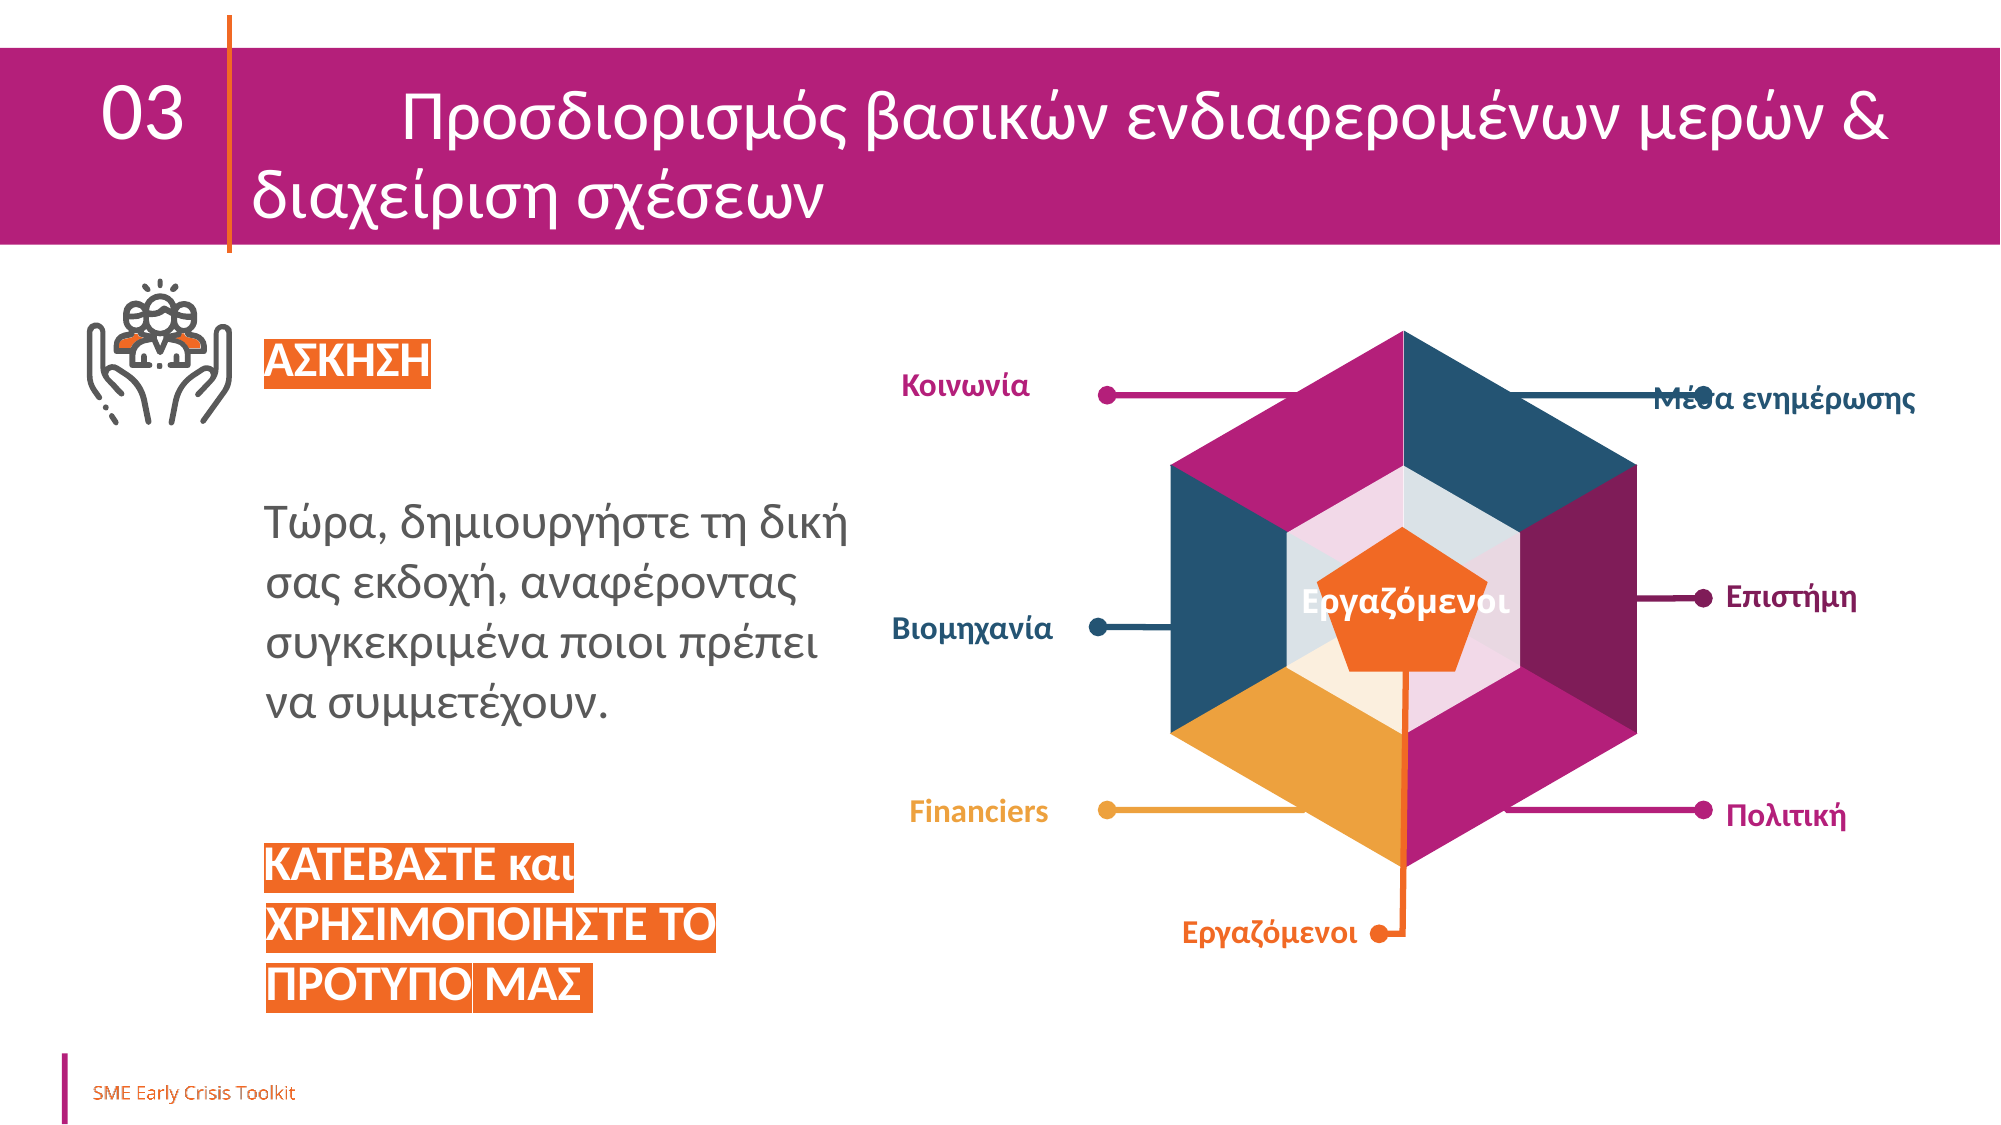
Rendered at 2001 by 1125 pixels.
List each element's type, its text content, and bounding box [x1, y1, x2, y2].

text_box [0, 47, 227, 246]
text_box [232, 47, 2000, 56]
text_box 03 Προσδιορισμός βασικών ενδιαφερομένων μερών & διαχείριση σχέσεων [232, 56, 2000, 245]
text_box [893, 330, 1860, 959]
picture [83, 1080, 248, 1104]
text_box 03 Προσδιορισμός βασικών ενδιαφερομένων μερών & διαχείριση σχέσεων [86, 56, 227, 245]
text_box [227, 15, 232, 253]
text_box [86, 278, 233, 426]
list ΑΣΚΗΣΗ Τώρα, δημιουργήστε τη δική σας εκδοχή, αναφέροντας συγκεκριμένα ποιοι πρέπει να συμμετέχουν. ΚΑΤΕΒΑΣΤΕ και ΧΡΗΣΙΜΟΠΟΙΗΣΤΕ ΤΟ ΠΡΟΤΥΠΟ ΜΑΣ [248, 319, 866, 1125]
